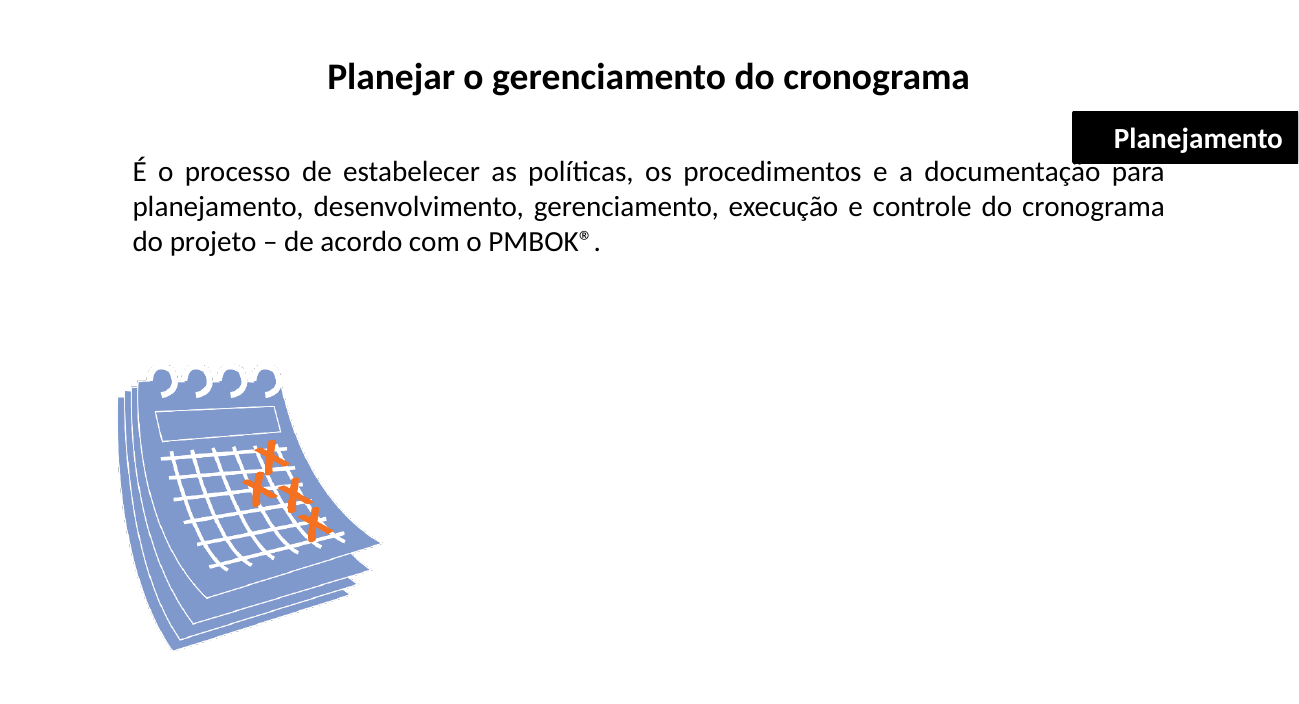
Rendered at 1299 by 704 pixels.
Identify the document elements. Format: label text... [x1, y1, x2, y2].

text_box Planejar o gerenciamento do cronograma [0, 44, 1299, 106]
text_box É o processo de estabelecer as políticas, os procedimentos e a documentação para planejamento, desenvolvimento, gerenciamento, execução e controle do cronograma do projeto – de acordo com o PMBOK®. [117, 145, 1181, 267]
text_box Planejamento [1074, 112, 1299, 162]
picture [116, 363, 384, 652]
